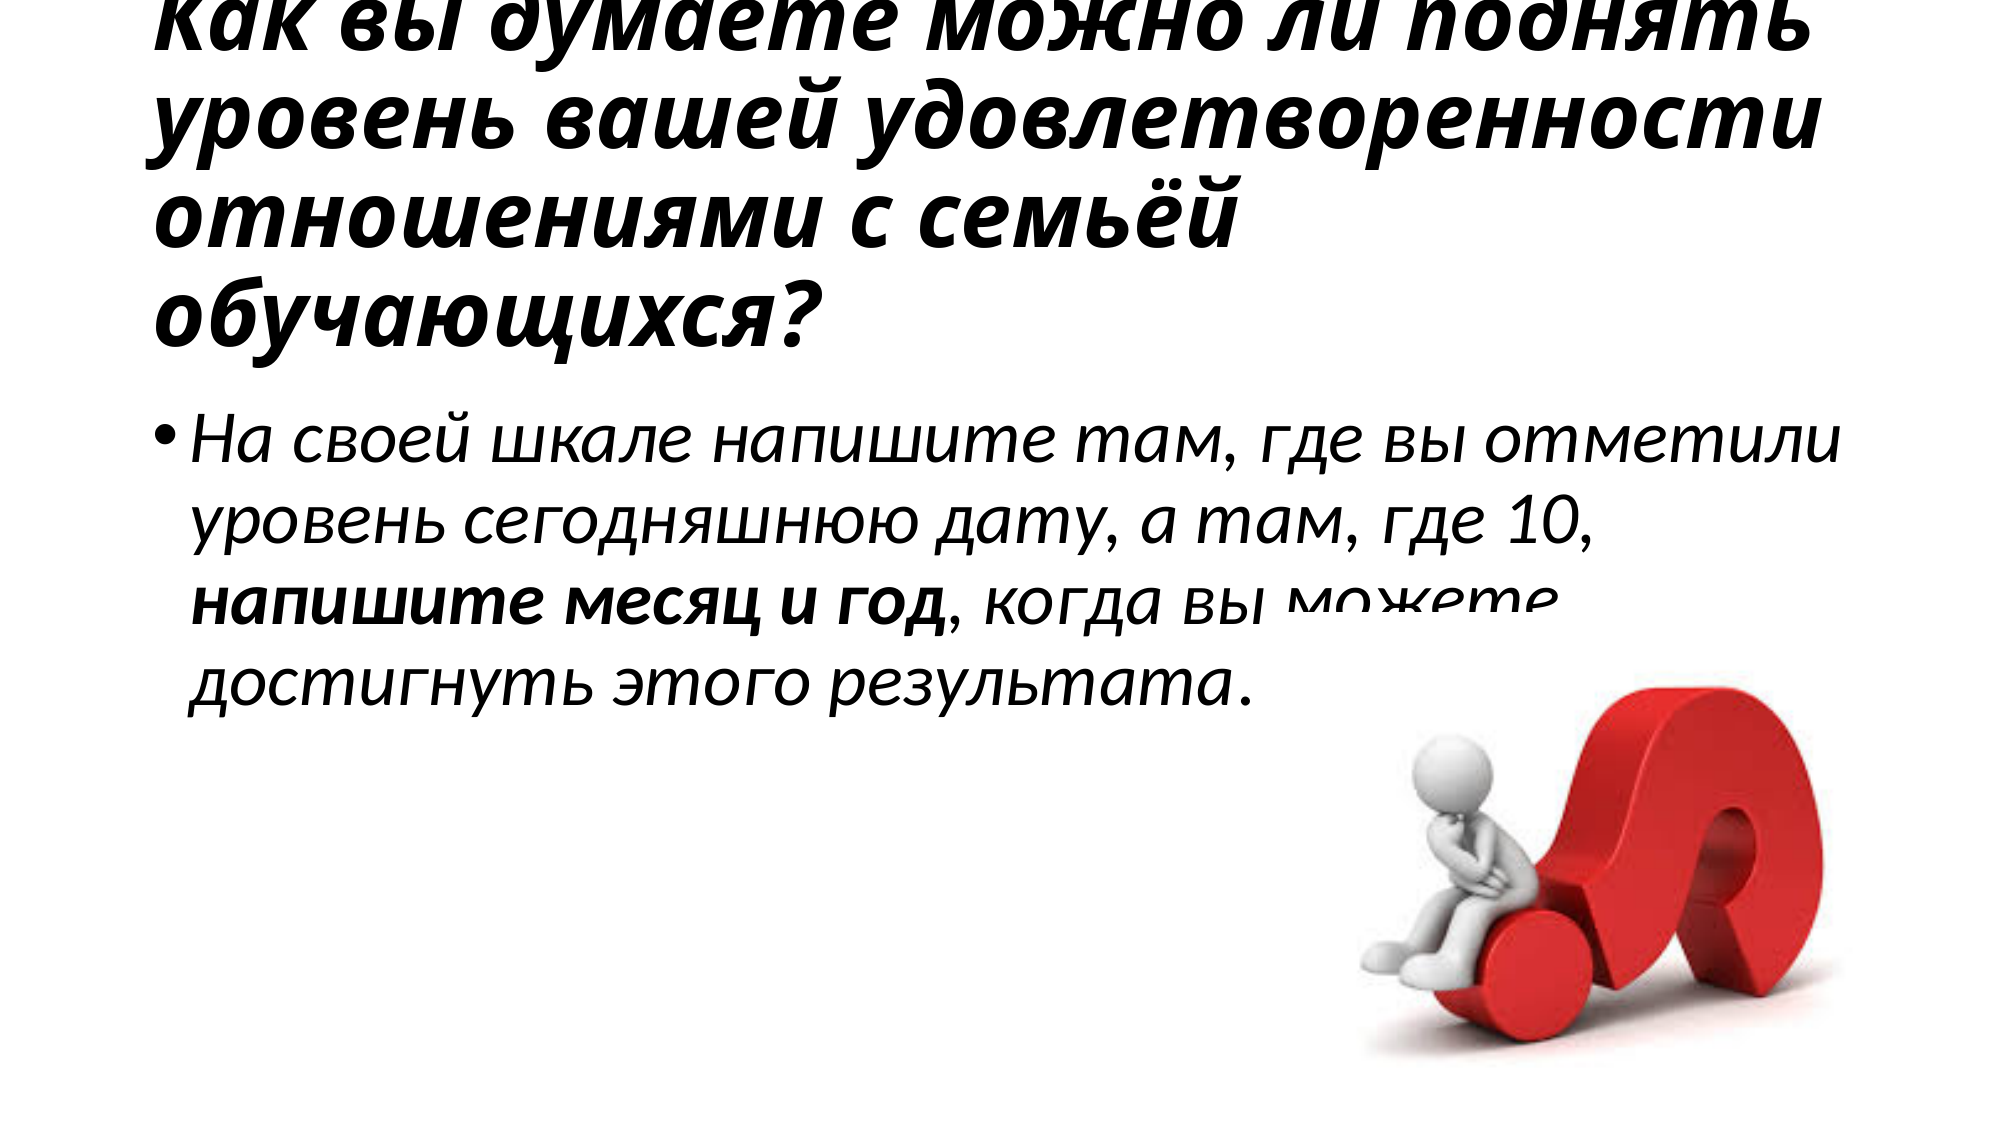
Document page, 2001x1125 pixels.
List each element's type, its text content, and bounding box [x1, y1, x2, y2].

title Как вы думаете можно ли поднять уровень вашей удовлетворенности отношениями с семьёй обучающихся? [137, 59, 1863, 278]
list На своей шкале напишите там, где вы отметили уровень сегодняшнюю дату, а там, где 10, напишите месяц и год, когда вы можете достигнуть этого результата. [137, 299, 1863, 1014]
picture [1279, 612, 1900, 1110]
